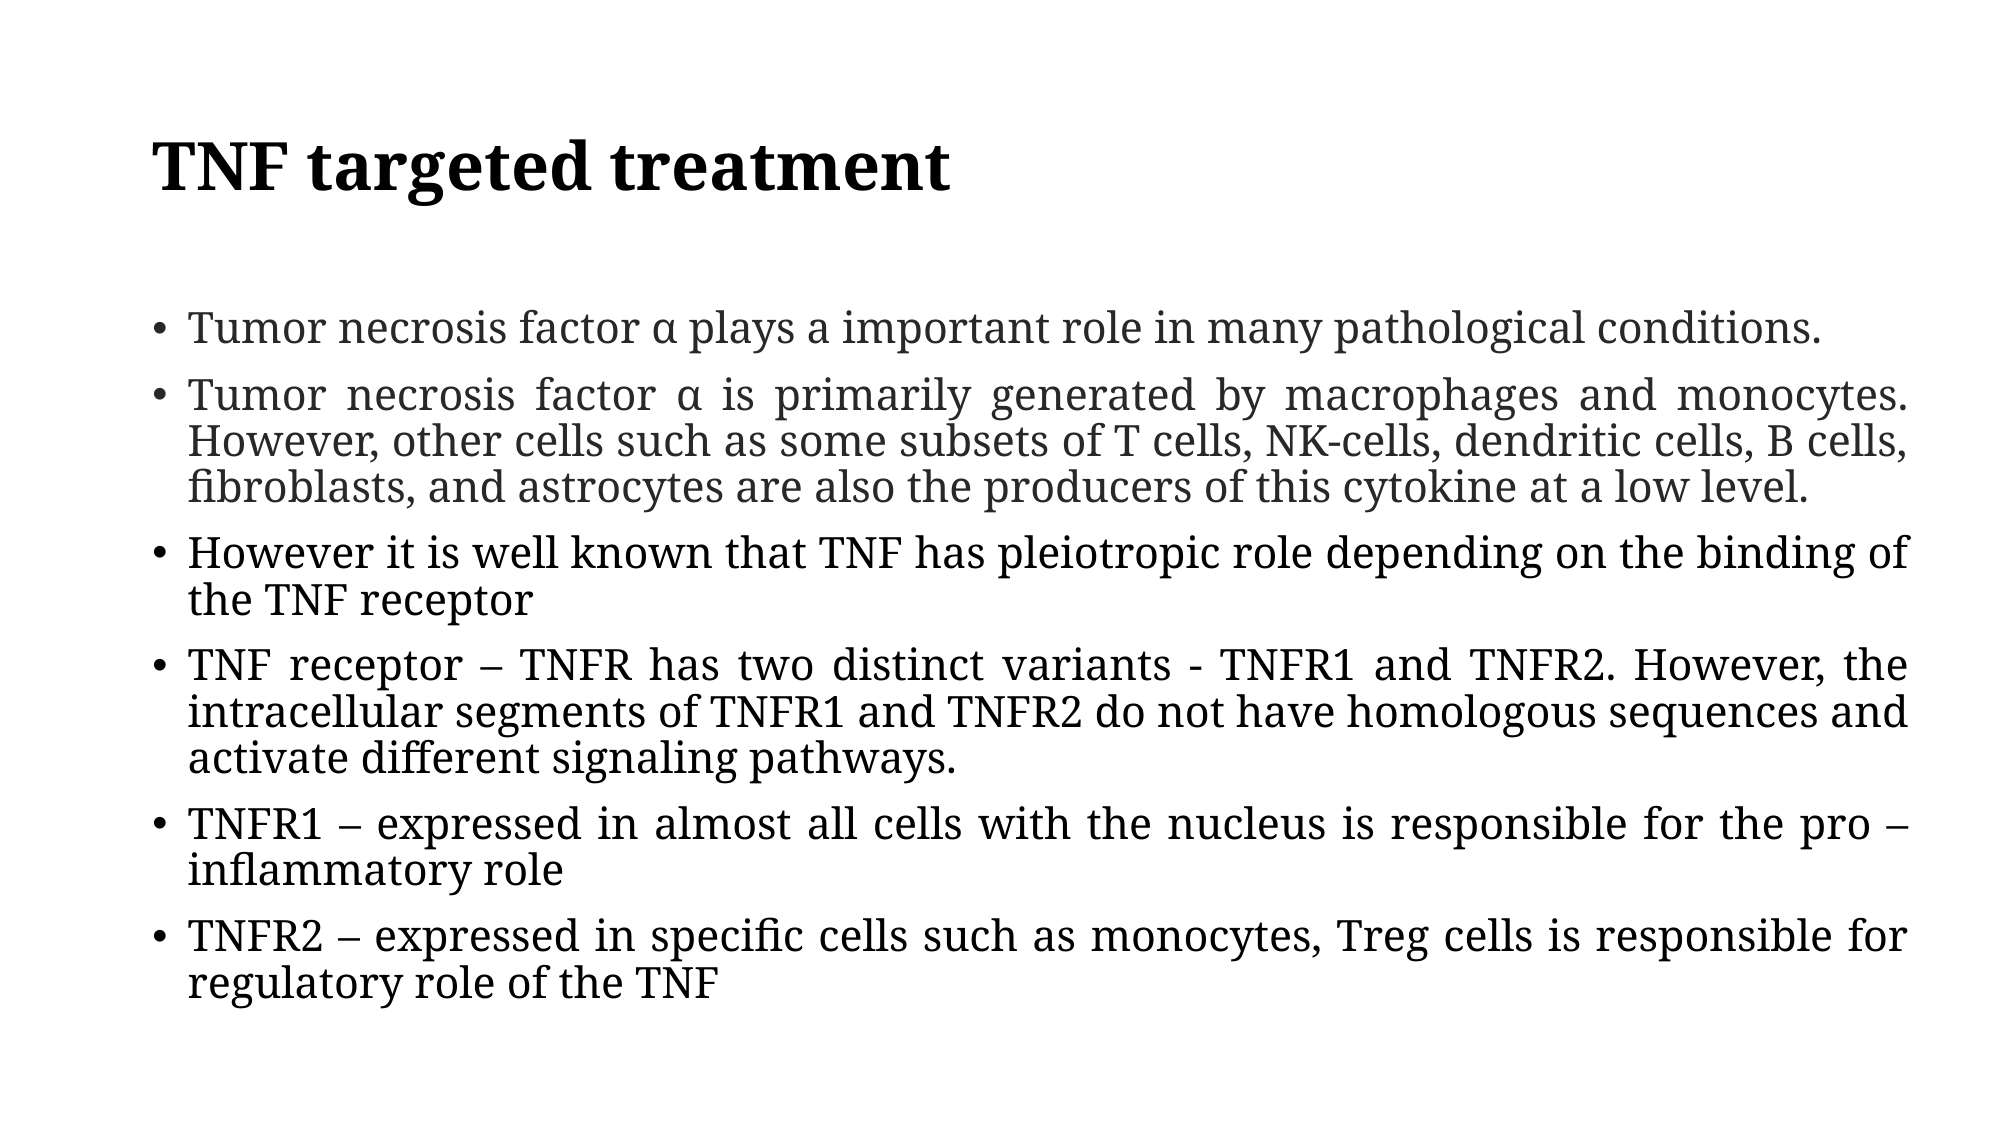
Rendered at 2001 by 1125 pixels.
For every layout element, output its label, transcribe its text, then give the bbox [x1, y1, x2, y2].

list Tumor necrosis factor α plays a important role in many pathological conditions. Tumor necrosis factor α is primarily generated by macrophages and monocytes. However, other cells such as some subsets of T cells, NK-cells, dendritic cells, B cells, fibroblasts, and astrocytes are also the producers of this cytokine at a low level. However it is well known that TNF has pleiotropic role depending on the binding of the TNF receptor TNF receptor – TNFR has two distinct variants - TNFR1 and TNFR2. However, the intracellular segments of TNFR1 and TNFR2 do not have homologous sequences and activate different signaling pathways. TNFR1 – expressed in almost all cells with the nucleus is responsible for the pro –inflammatory role TNFR2 – expressed in specific cells such as monocytes, Treg cells is responsible for regulatory role of the TNF [137, 299, 1926, 1066]
title TNF targeted treatment [137, 59, 1863, 278]
